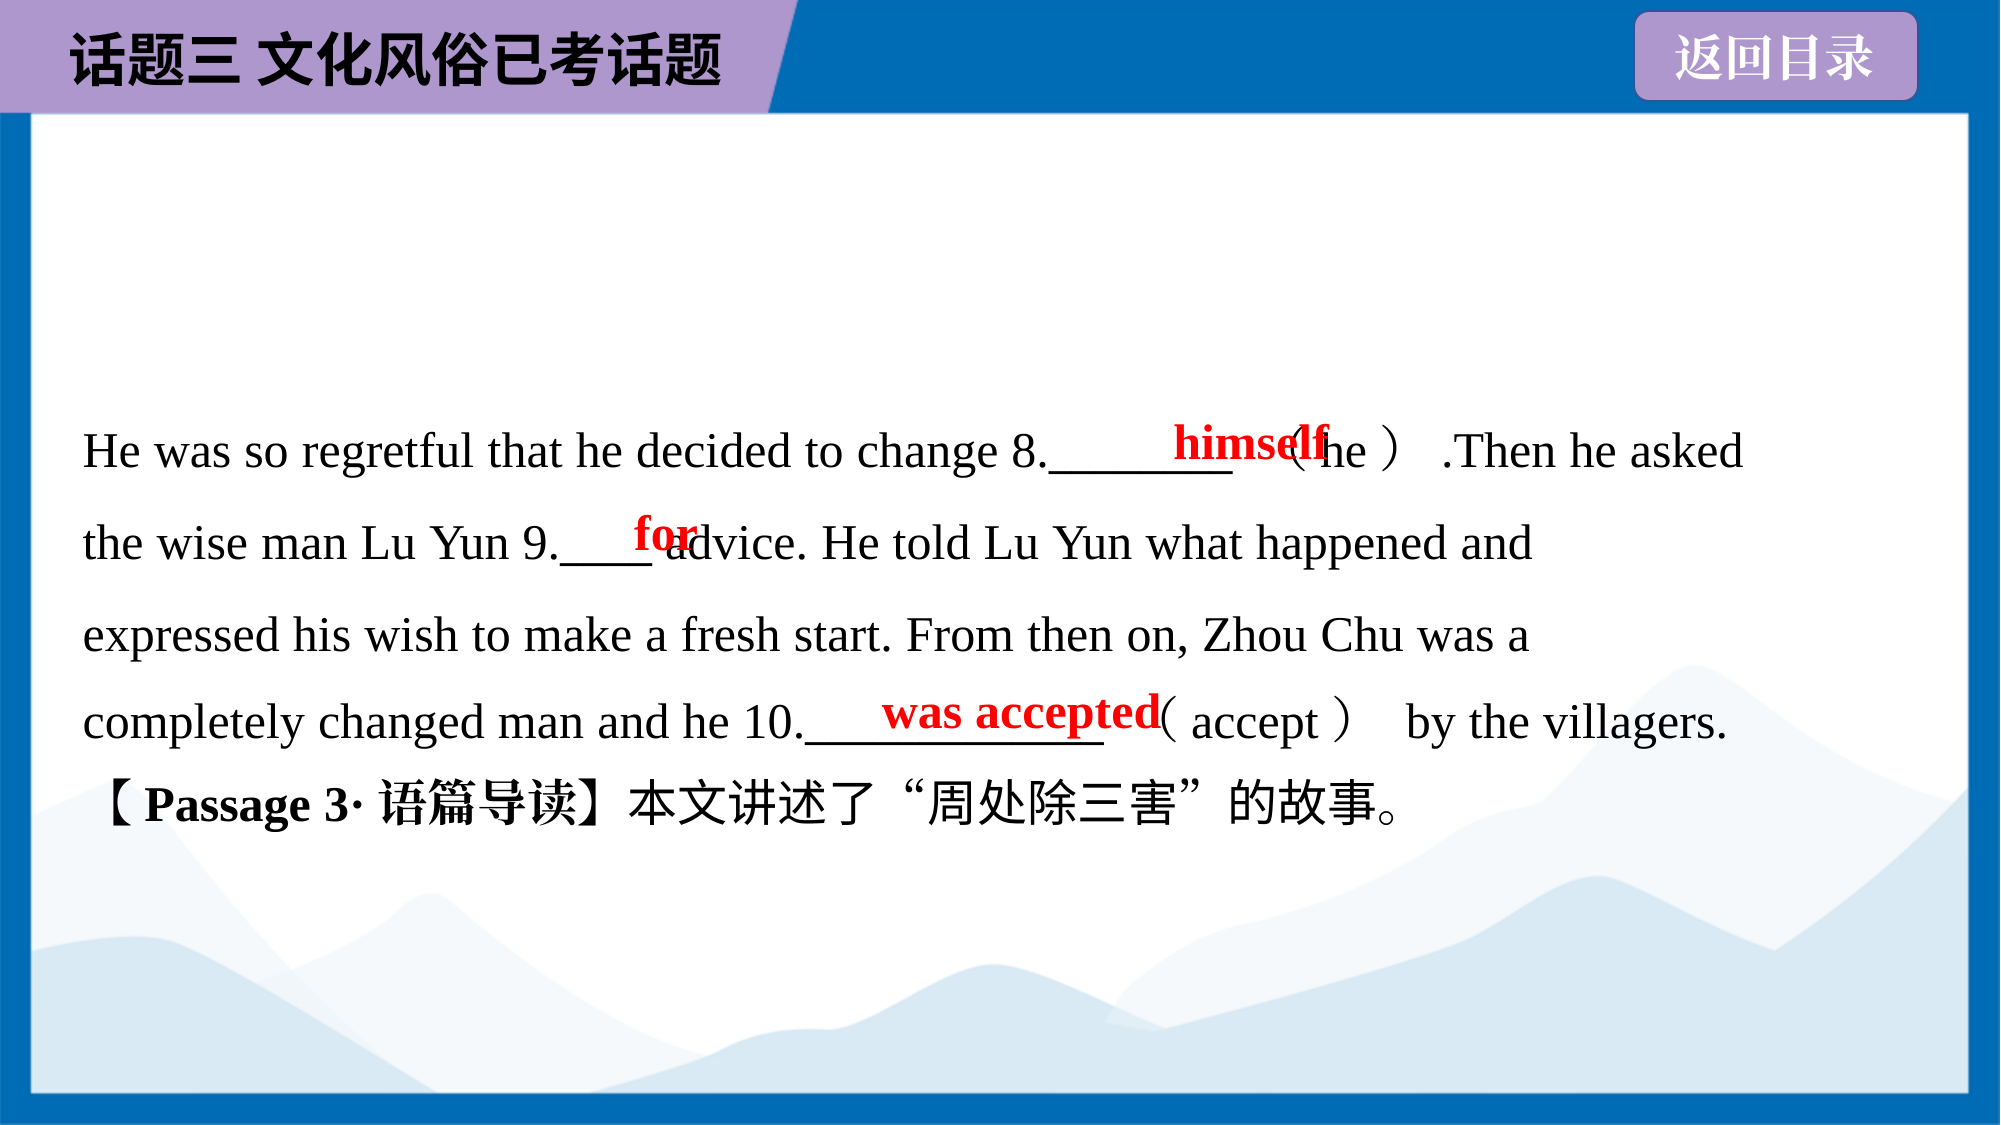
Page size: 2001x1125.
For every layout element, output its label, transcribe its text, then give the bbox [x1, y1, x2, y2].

text_box He was so regretful that he decided to change 8.________ （he）.Then he asked the wise man Lu Yun 9.____ advice. He told Lu Yun what happened and expressed his wish to make a fresh start. From then on, Zhou Chu was a completely changed man and he 10._____________ （accept） by the villagers. [82, 382, 1917, 740]
text_box was accepted [857, 651, 1186, 729]
text_box for [616, 473, 717, 552]
picture [0, 0, 2000, 1125]
text_box himself [1155, 381, 1348, 461]
text_box 【Passage 3·语篇导读】本文讲述了“周处除三害”的故事。 [82, 743, 1917, 822]
